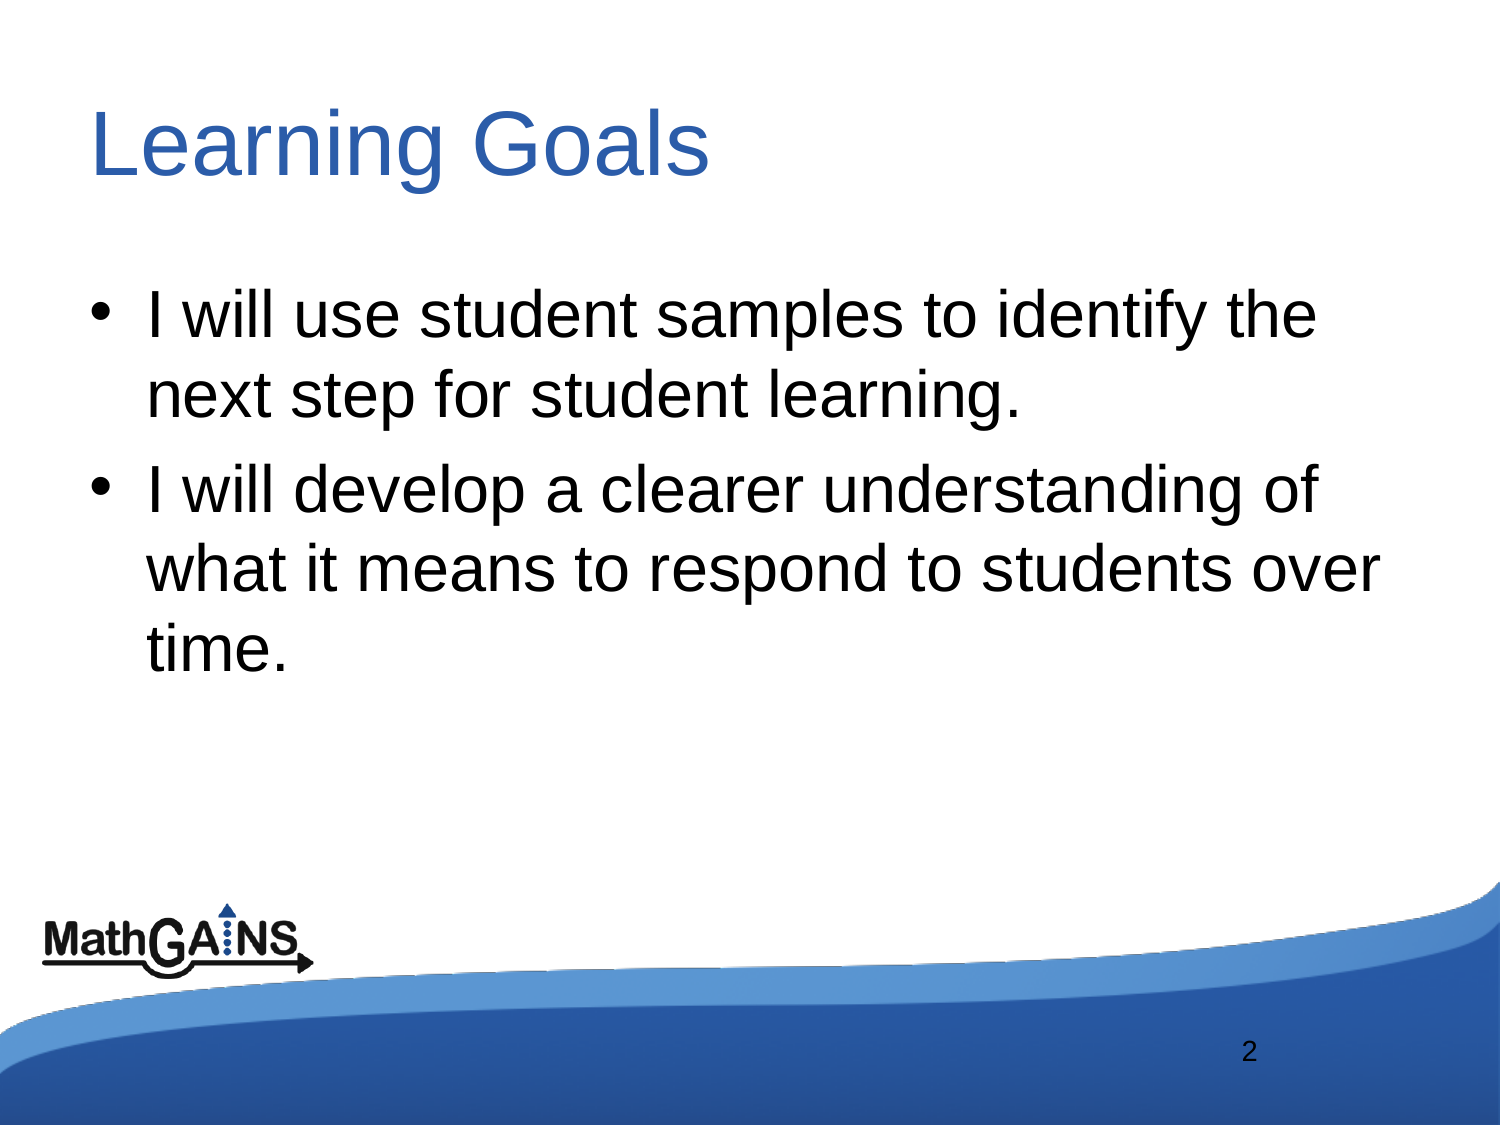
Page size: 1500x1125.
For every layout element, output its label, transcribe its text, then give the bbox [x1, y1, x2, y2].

title Learning Goals [74, 14, 1426, 261]
picture [0, 878, 1500, 1125]
list I will use student samples to identify the next step for student learning. I will develop a clearer understanding of what it means to respond to students over time. [74, 261, 1426, 776]
